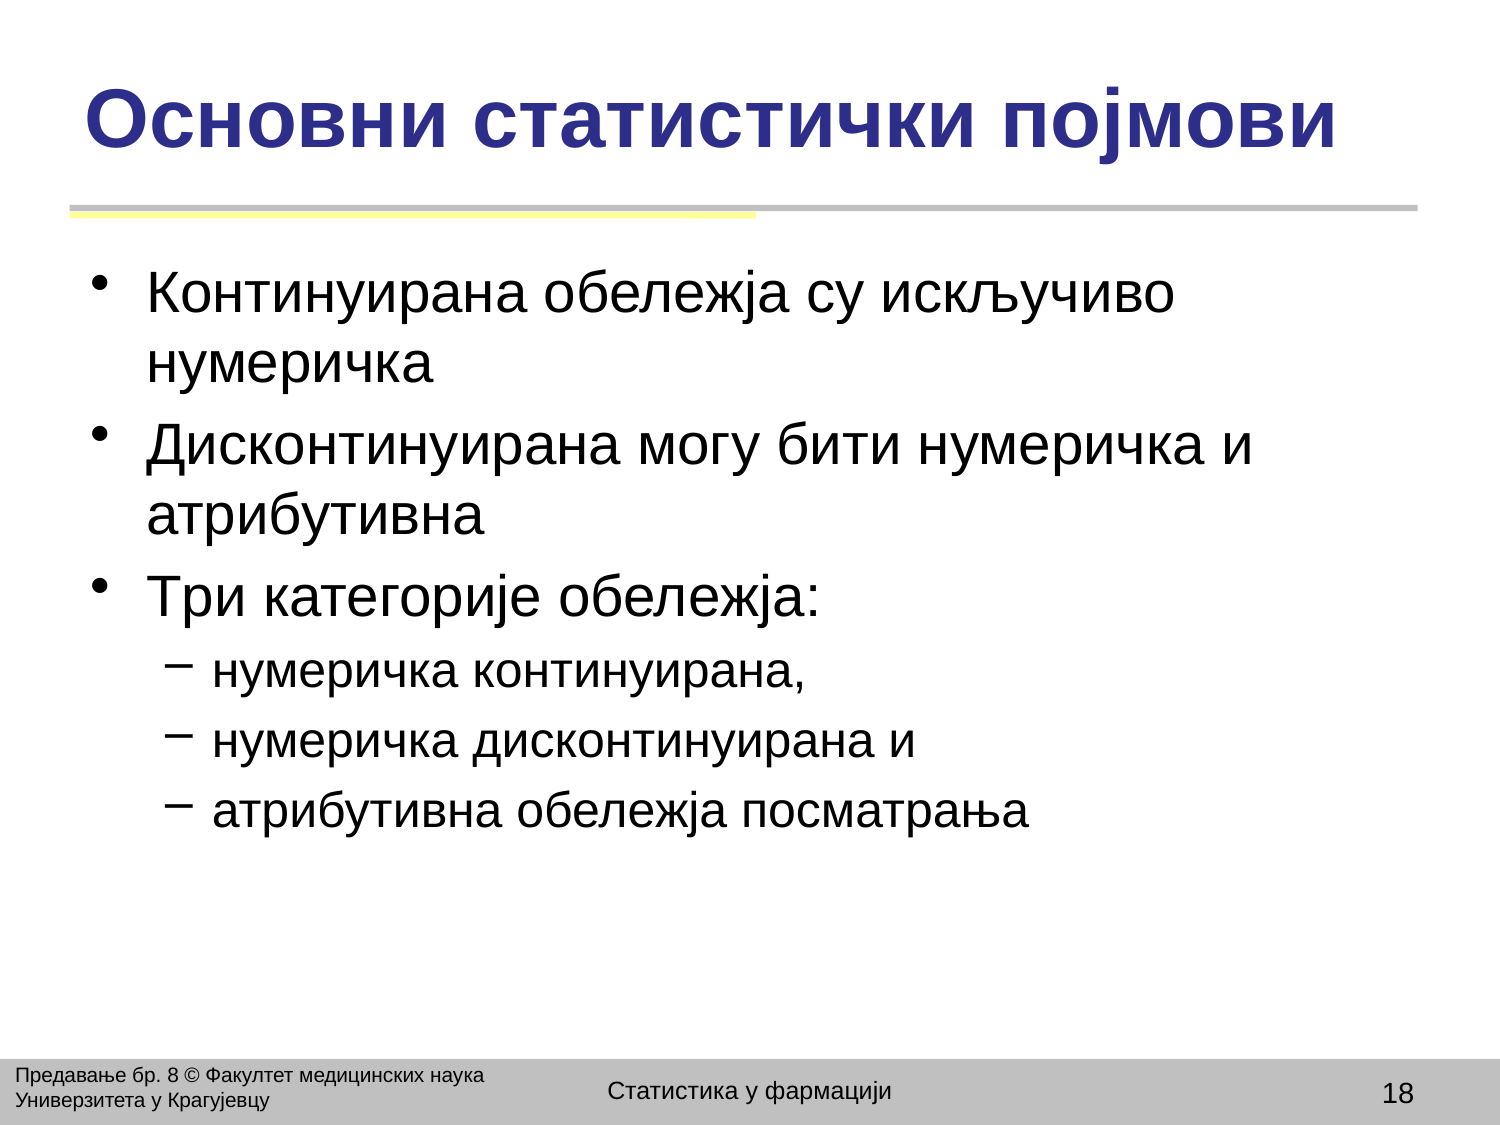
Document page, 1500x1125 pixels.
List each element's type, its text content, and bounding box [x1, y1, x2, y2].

slide_number 18 [1079, 1066, 1430, 1125]
slide_number Предавање бр. 8 © Факултет медицинских наука Универзитета у Крагујевцу [0, 1053, 631, 1108]
footer Статистика у фармацији [512, 1066, 988, 1125]
list Континуирана обележја су искључиво нумеричка Дисконтинуирана могу бити нумеричка и атрибутивна Три категорије обележја: нумеричка континуирана, нумеричка дисконтинуирана и атрибутивна обележја посматрања [74, 246, 1426, 1023]
title Основни статистички појмови [69, 19, 1426, 208]
